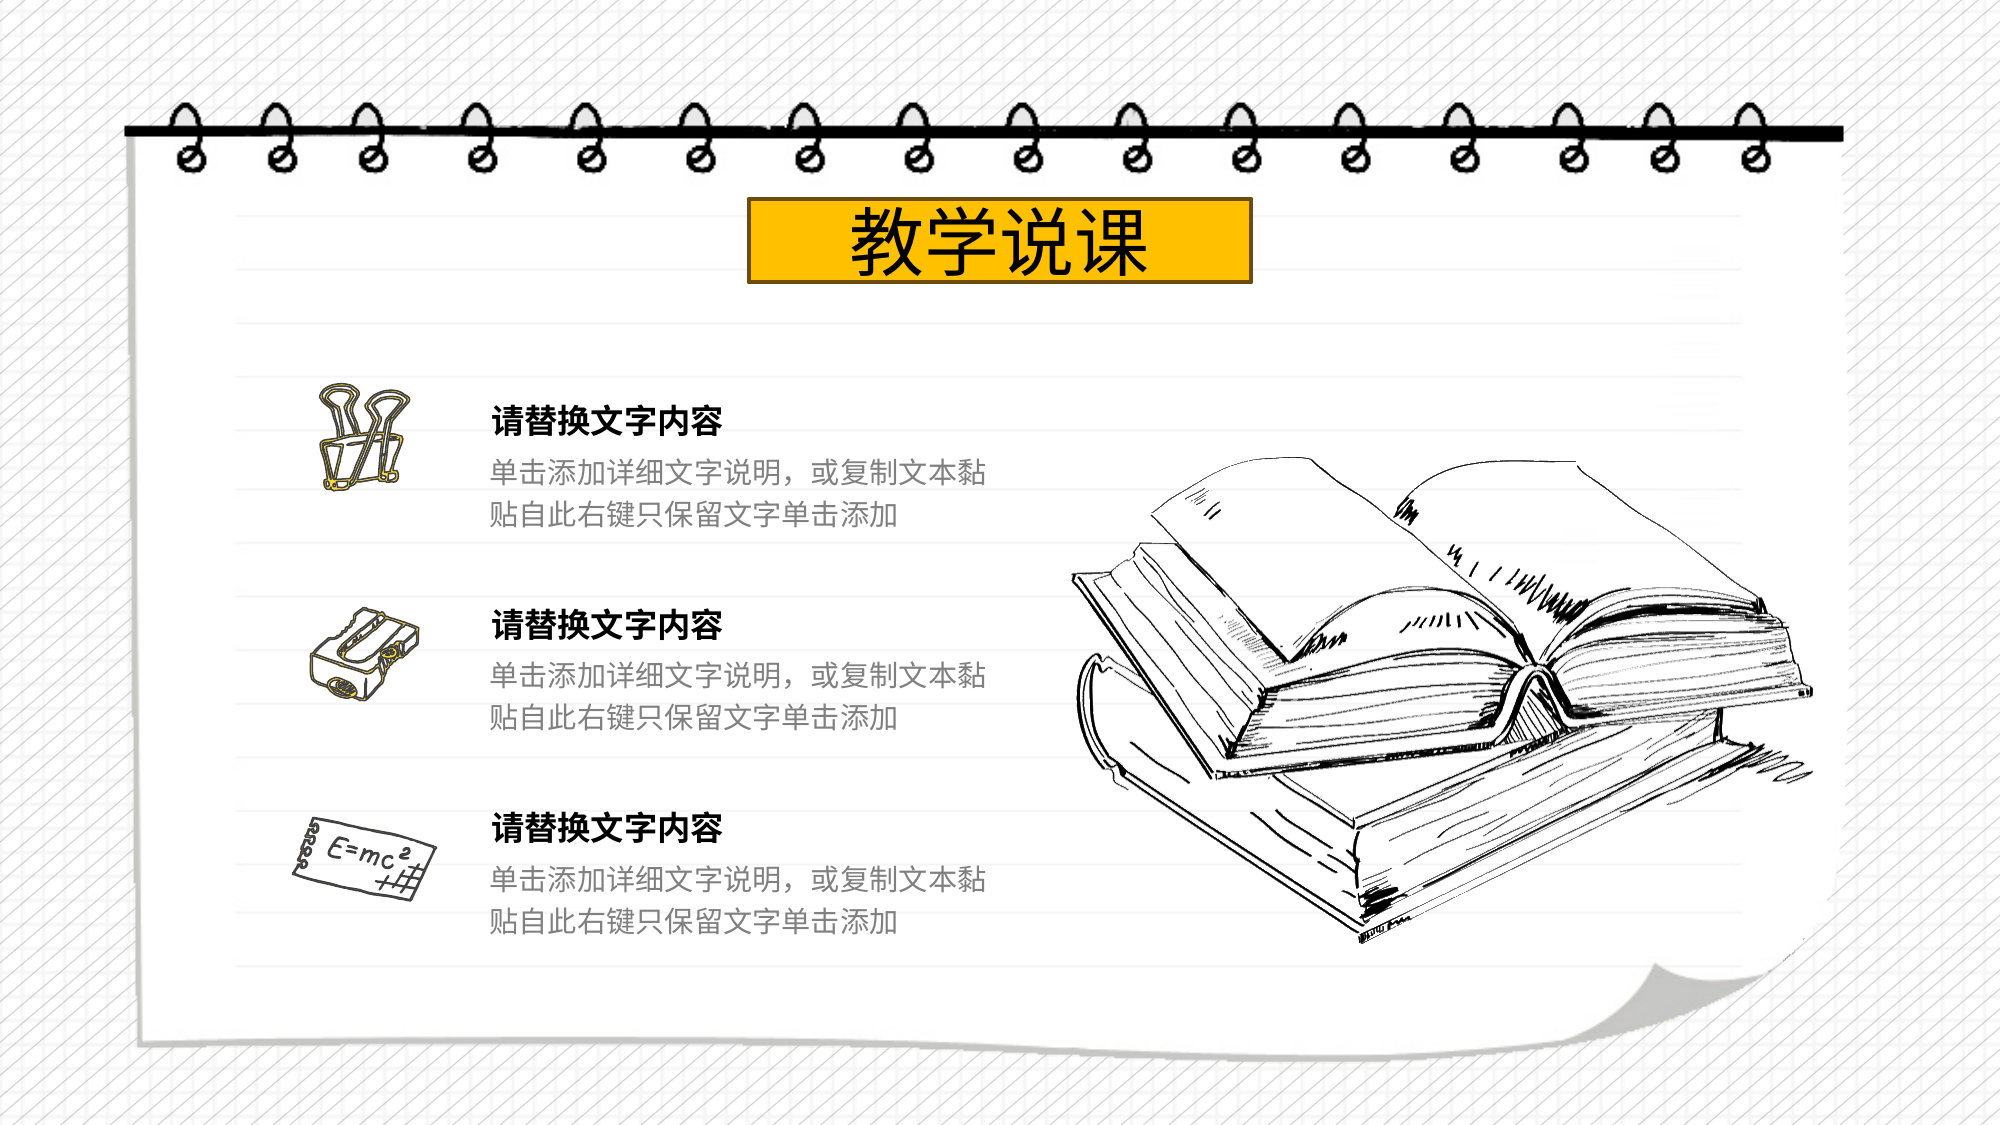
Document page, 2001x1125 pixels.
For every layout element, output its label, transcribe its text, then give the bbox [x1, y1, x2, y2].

text_box 请替换文字内容 [491, 595, 725, 644]
text_box [319, 383, 410, 491]
picture [0, 0, 2000, 1125]
text_box 单击添加详细文字说明，或复制文本黏贴自此右键只保留文字单击添加 [489, 446, 992, 531]
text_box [310, 607, 419, 701]
text_box 教学说课 [748, 199, 1252, 283]
text_box 单击添加详细文字说明，或复制文本黏贴自此右键只保留文字单击添加 [489, 650, 992, 735]
text_box 请替换文字内容 [491, 392, 725, 441]
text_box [292, 817, 437, 901]
text_box 请替换文字内容 [491, 799, 725, 848]
text_box 单击添加详细文字说明，或复制文本黏贴自此右键只保留文字单击添加 [489, 854, 992, 938]
